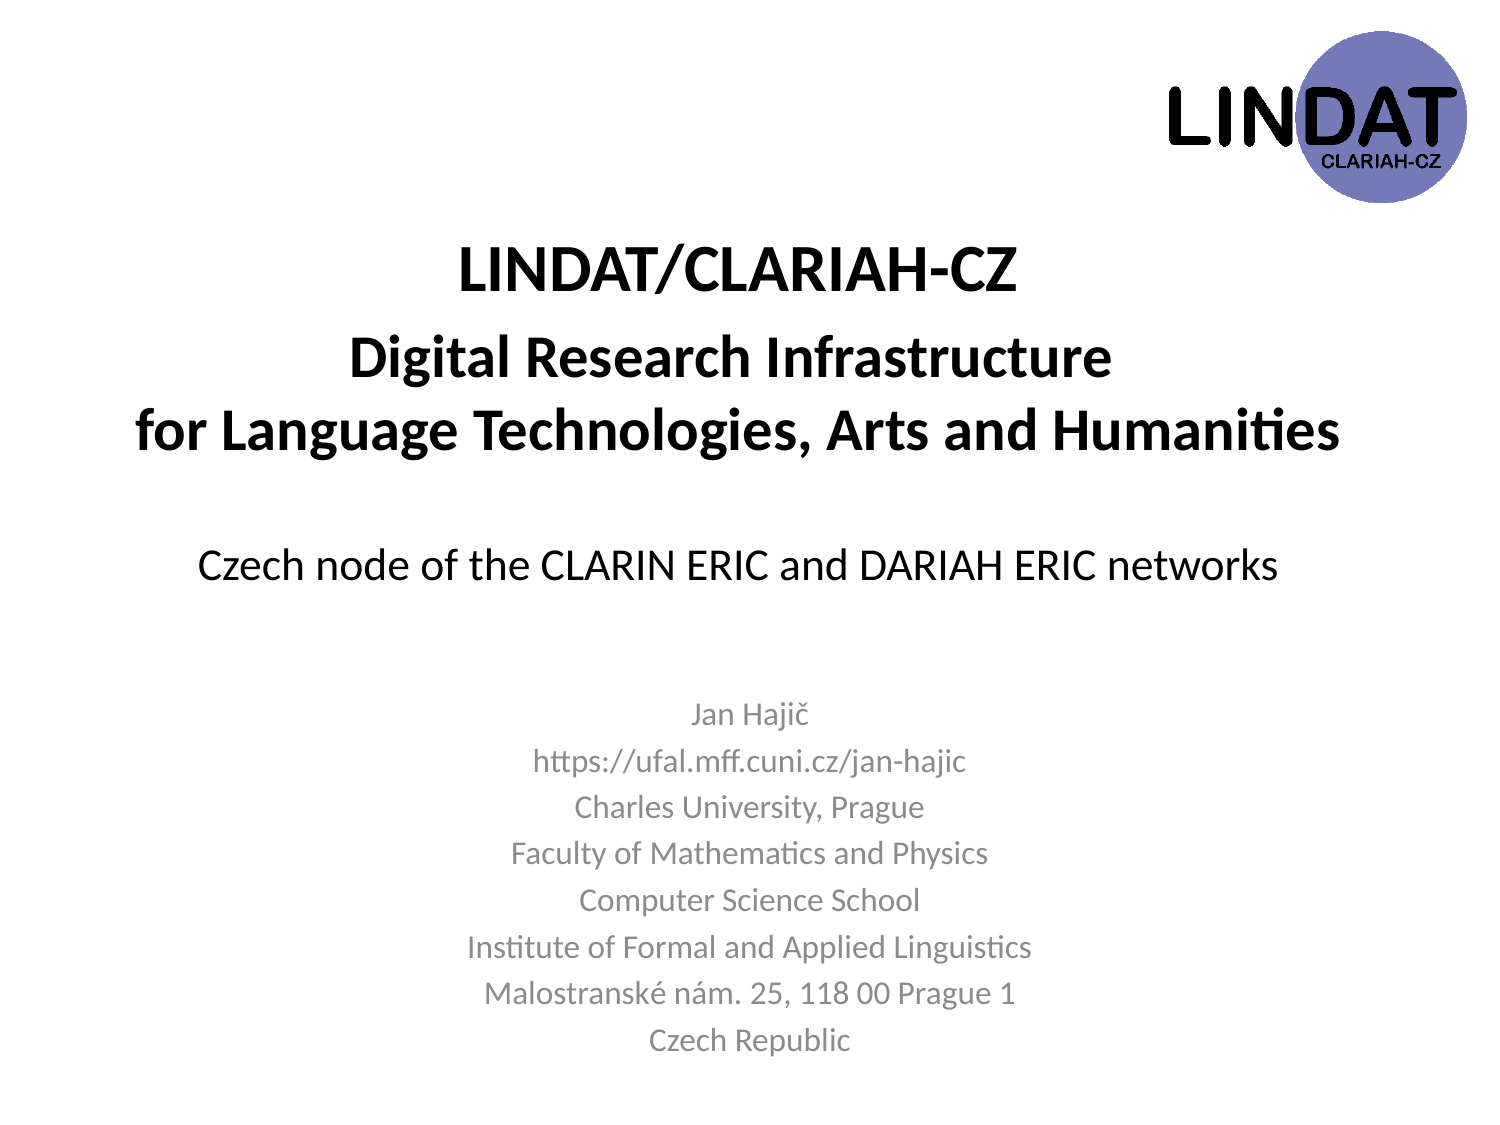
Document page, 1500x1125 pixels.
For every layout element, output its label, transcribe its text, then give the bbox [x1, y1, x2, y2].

picture [1169, 31, 1467, 203]
title LINDAT/CLARIAH-CZ Digital Research Infrastructure for Language Technologies, Arts and Humanities Czech node of the CLARIN ERIC and DARIAH ERIC networks [41, 215, 1436, 598]
subtitle Jan Hajič https://ufal.mff.cuni.cz/jan-hajic Charles University, Prague Faculty of Mathematics and Physics Computer Science School Institute of Formal and Applied Linguistics Malostranské nám. 25, 118 00 Prague 1 Czech Republic [17, 684, 1483, 1096]
